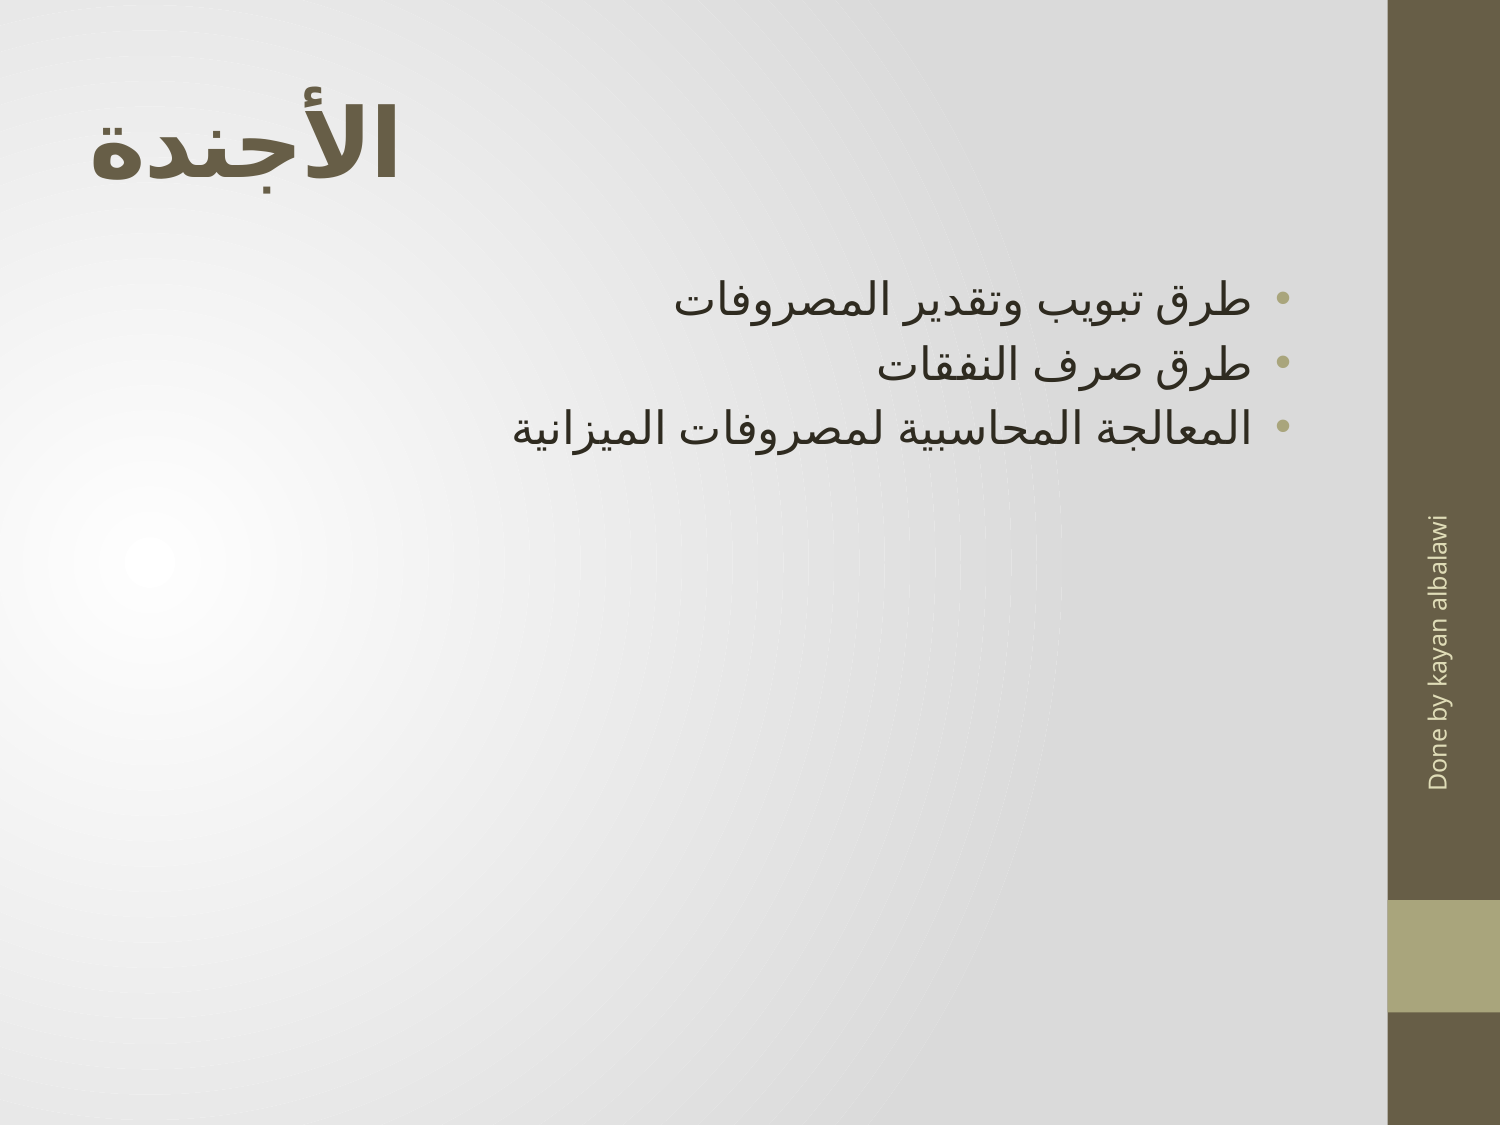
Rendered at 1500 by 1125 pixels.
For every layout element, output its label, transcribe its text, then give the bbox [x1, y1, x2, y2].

footer Done by kayan albalawi [1408, 500, 1469, 889]
title الأجندة [75, 45, 1325, 233]
list طرق تبويب وتقدير المصروفات طرق صرف النفقات المعالجة المحاسبية لمصروفات الميزانية [75, 262, 1325, 1050]
